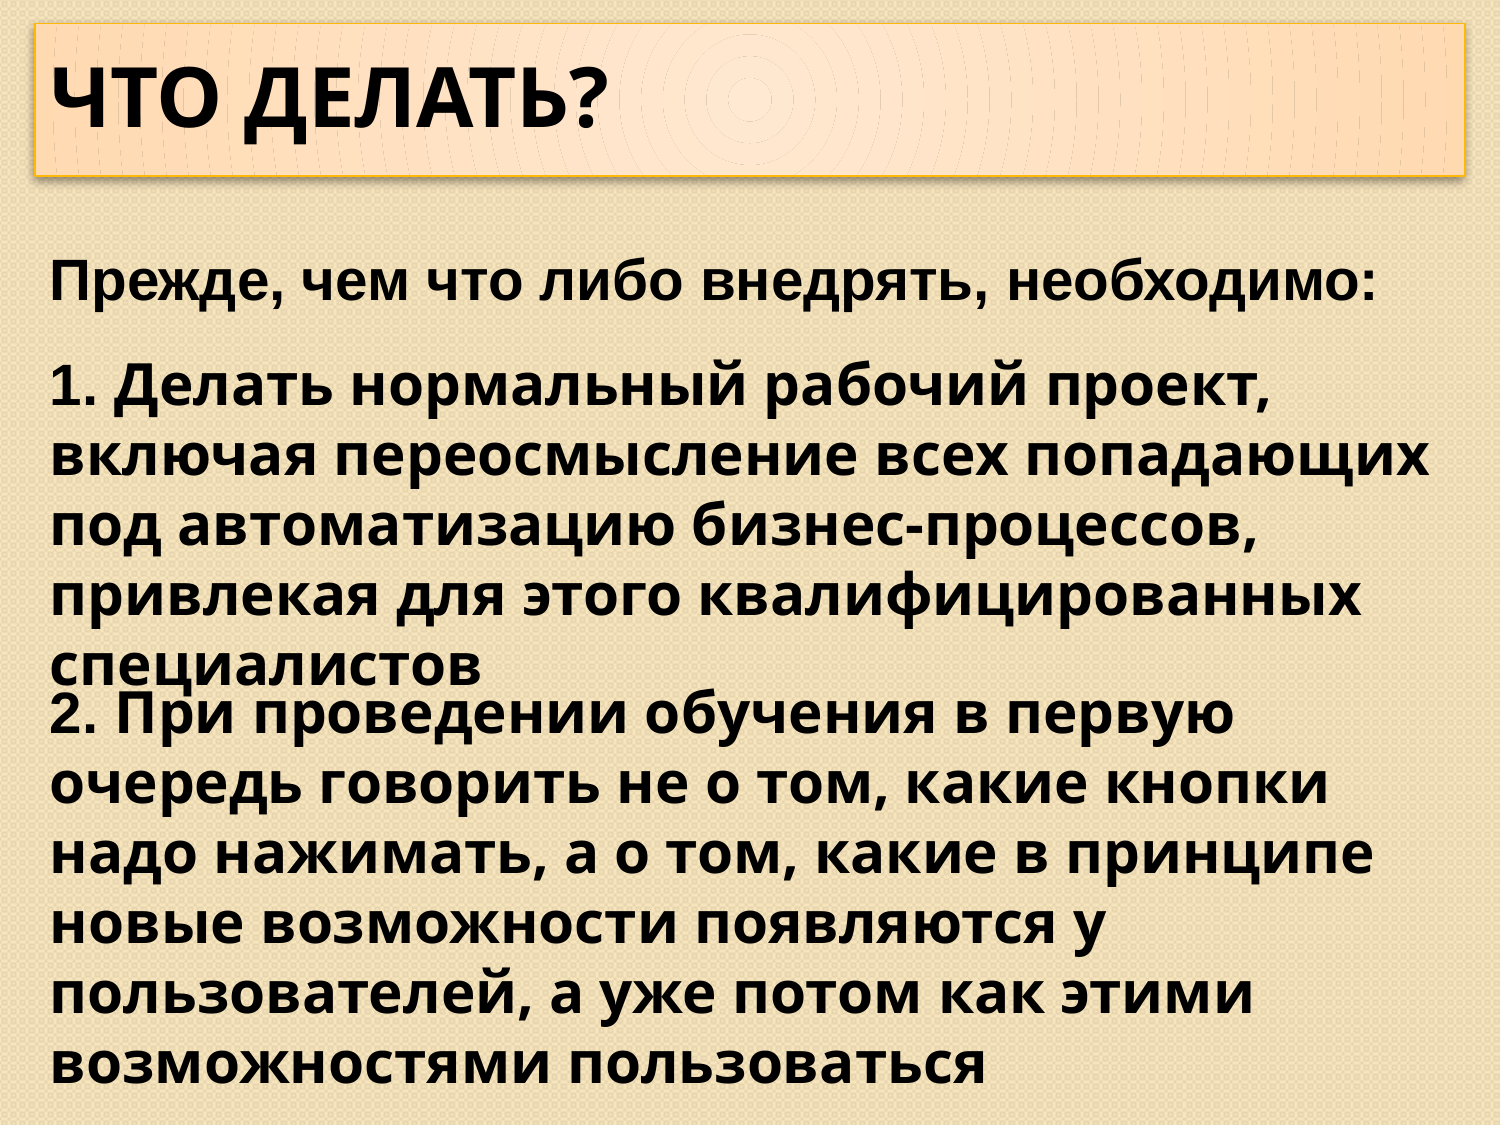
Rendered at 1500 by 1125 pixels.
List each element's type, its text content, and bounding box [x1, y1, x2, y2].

text_box Прежде, чем что либо внедрять, необходимо: [35, 234, 1465, 320]
text_box 1. Делать нормальный рабочий проект, включая переосмысление всех попадающих под автоматизацию бизнес-процессов, привлекая для этого квалифицированных специалистов [35, 339, 1465, 667]
text_box 2. При проведении обучения в первую очередь говорить не о том, какие кнопки надо нажимать, а о том, какие в принципе новые возможности появляются у пользователей, а уже потом как этими возможностями пользоваться [35, 667, 1465, 1103]
title ЧТО ДЕЛАТЬ? [34, 23, 1466, 177]
